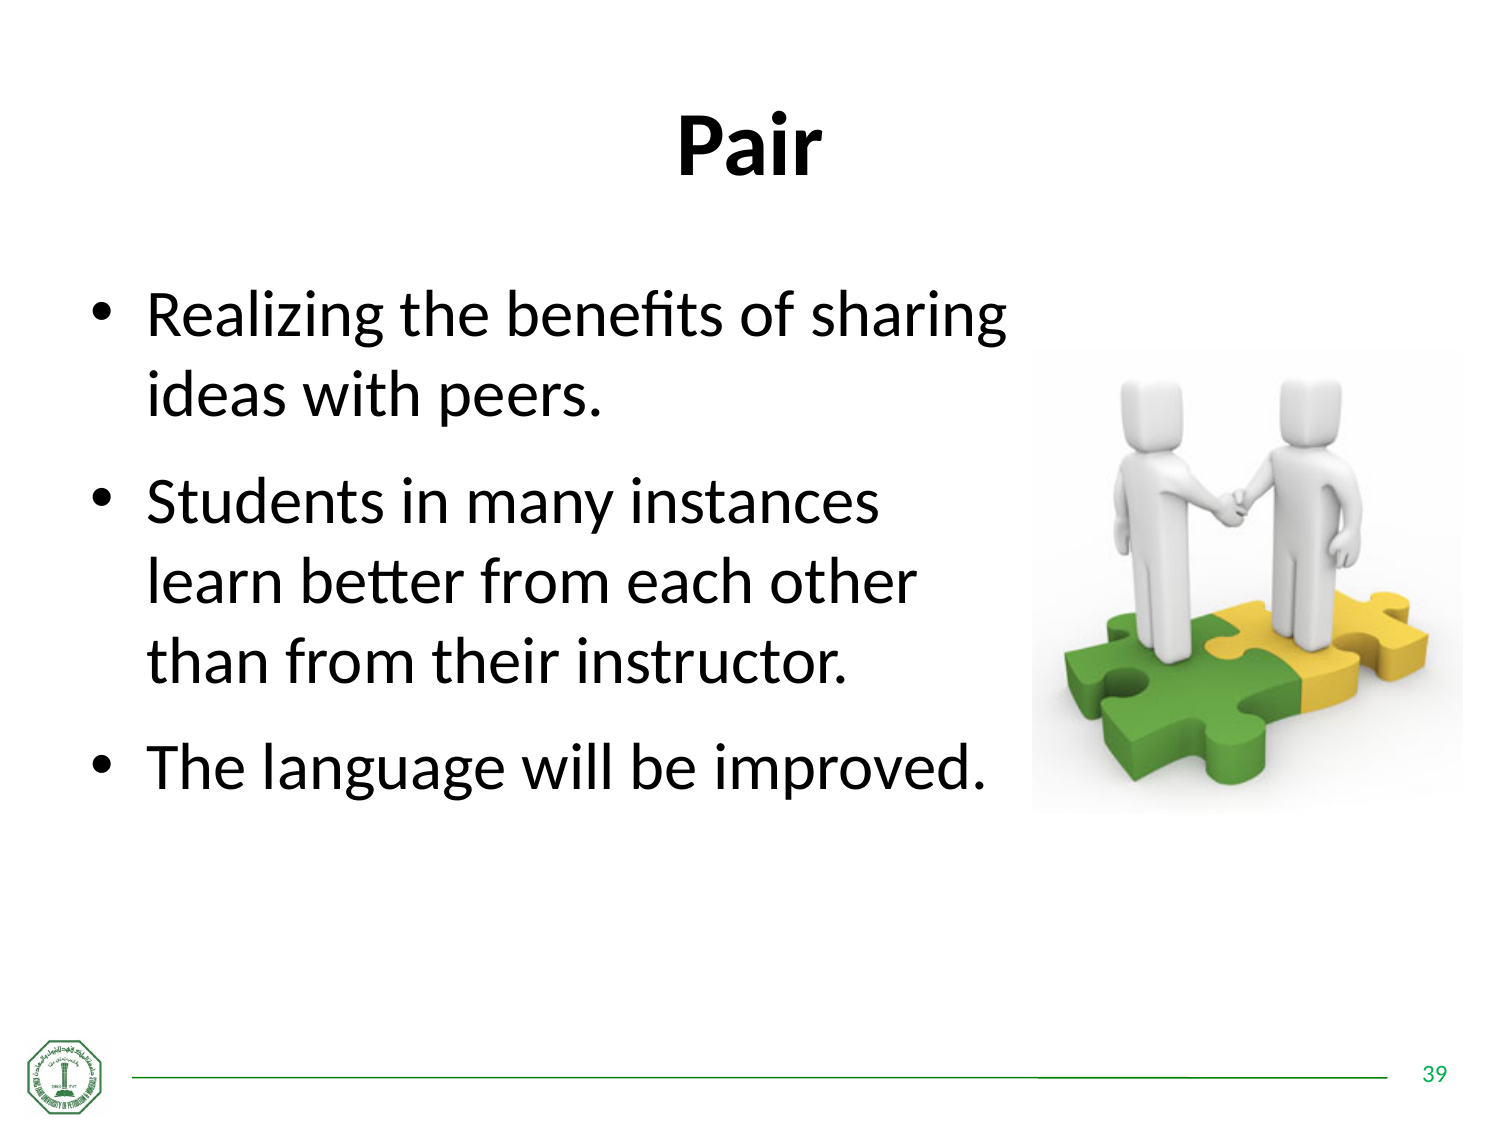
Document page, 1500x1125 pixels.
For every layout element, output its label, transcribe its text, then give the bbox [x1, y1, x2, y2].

title Pair [75, 45, 1425, 233]
list Realizing the benefits of sharing ideas with peers. Students in many instances learn better from each other than from their instructor. The language will be improved. [75, 262, 1038, 1005]
picture [1032, 349, 1463, 815]
picture [25, 1038, 110, 1117]
slide_number 39 [1387, 1042, 1463, 1103]
